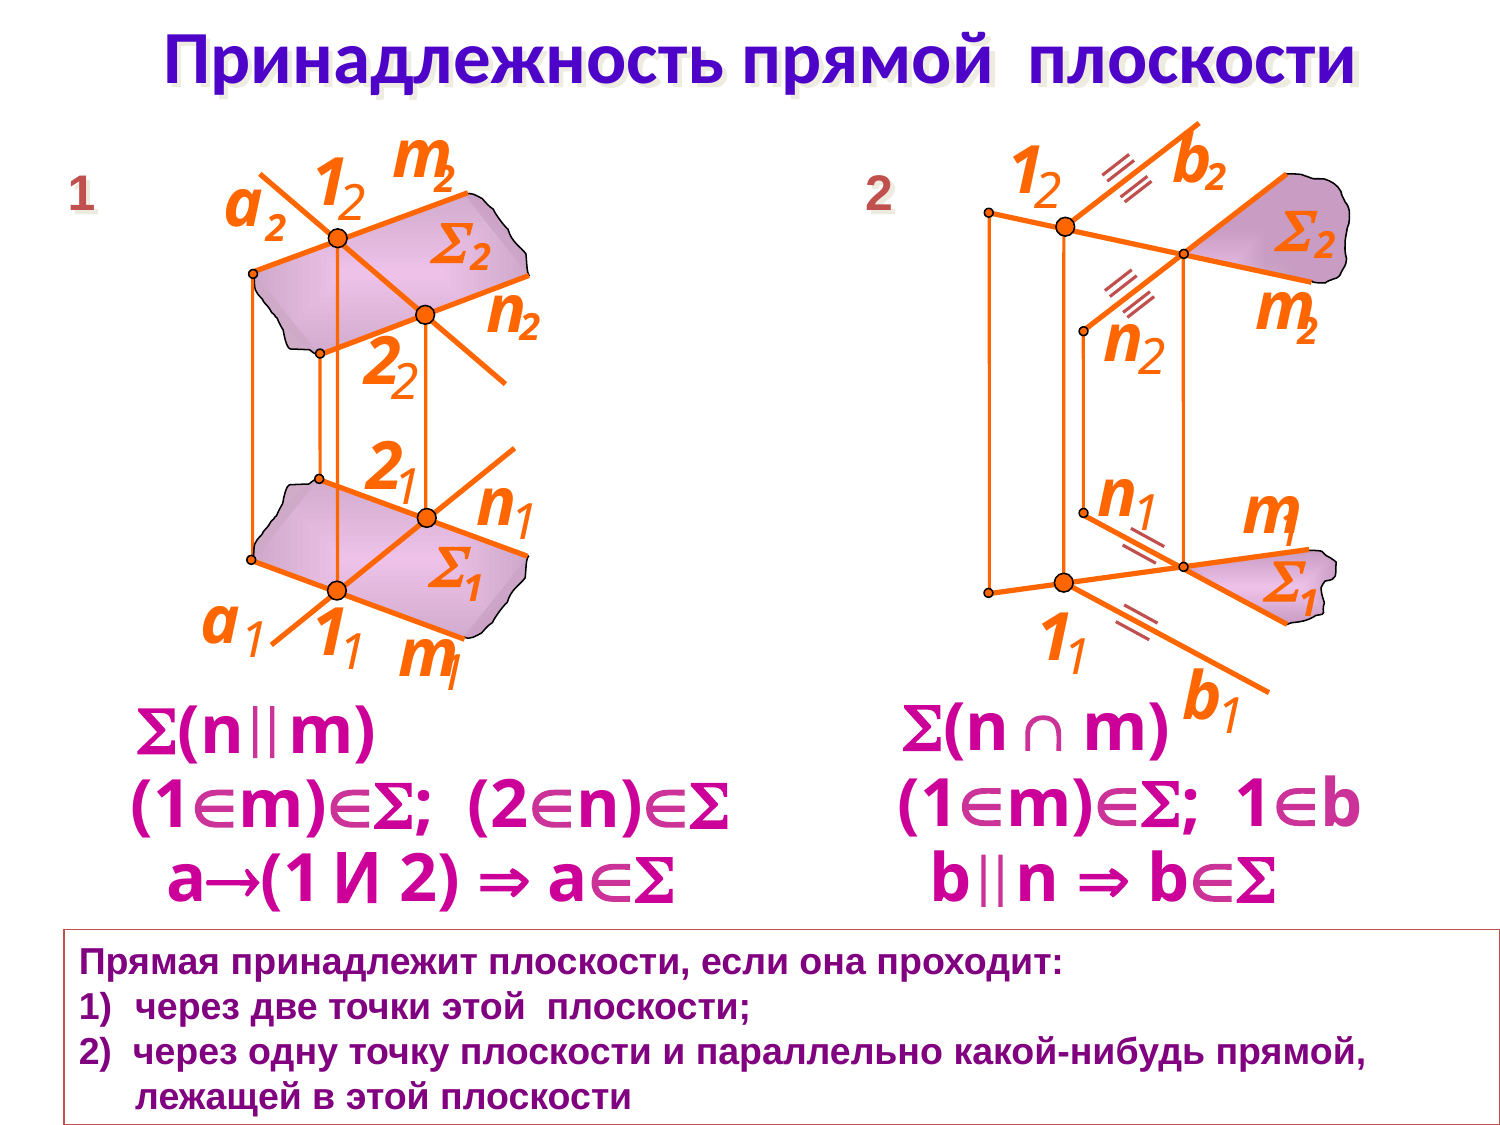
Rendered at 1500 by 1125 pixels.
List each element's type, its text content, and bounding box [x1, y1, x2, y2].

text_box 2 [850, 152, 908, 228]
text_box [439, 152, 506, 385]
text_box а(1 И 2)  а [151, 827, 691, 934]
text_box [296, 415, 437, 688]
text_box (n  m) [888, 676, 1058, 752]
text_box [1062, 108, 1270, 751]
text_box (n m) [123, 679, 392, 753]
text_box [1273, 184, 1351, 274]
text_box [1276, 173, 1332, 182]
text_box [1273, 283, 1333, 361]
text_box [1273, 458, 1312, 532]
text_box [440, 447, 515, 676]
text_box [377, 103, 470, 150]
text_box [208, 152, 291, 385]
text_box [296, 131, 435, 414]
text_box (1m); (2n) [115, 753, 745, 849]
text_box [185, 447, 291, 676]
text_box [992, 119, 1099, 693]
text_box 1 [52, 152, 111, 228]
title Принадлежность прямой плоскости [21, 0, 1500, 107]
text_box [246, 191, 556, 709]
text_box b n  b [915, 827, 1292, 923]
text_box Прямая принадлежит плоскости, если она проходит: через две точки этой плоскости; 2) через одну точку плоскости и параллельно какой-нибудь прямой, лежащей в этой плоскости [64, 929, 1500, 1125]
text_box (1m); 1b [882, 752, 1378, 847]
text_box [1273, 534, 1334, 632]
